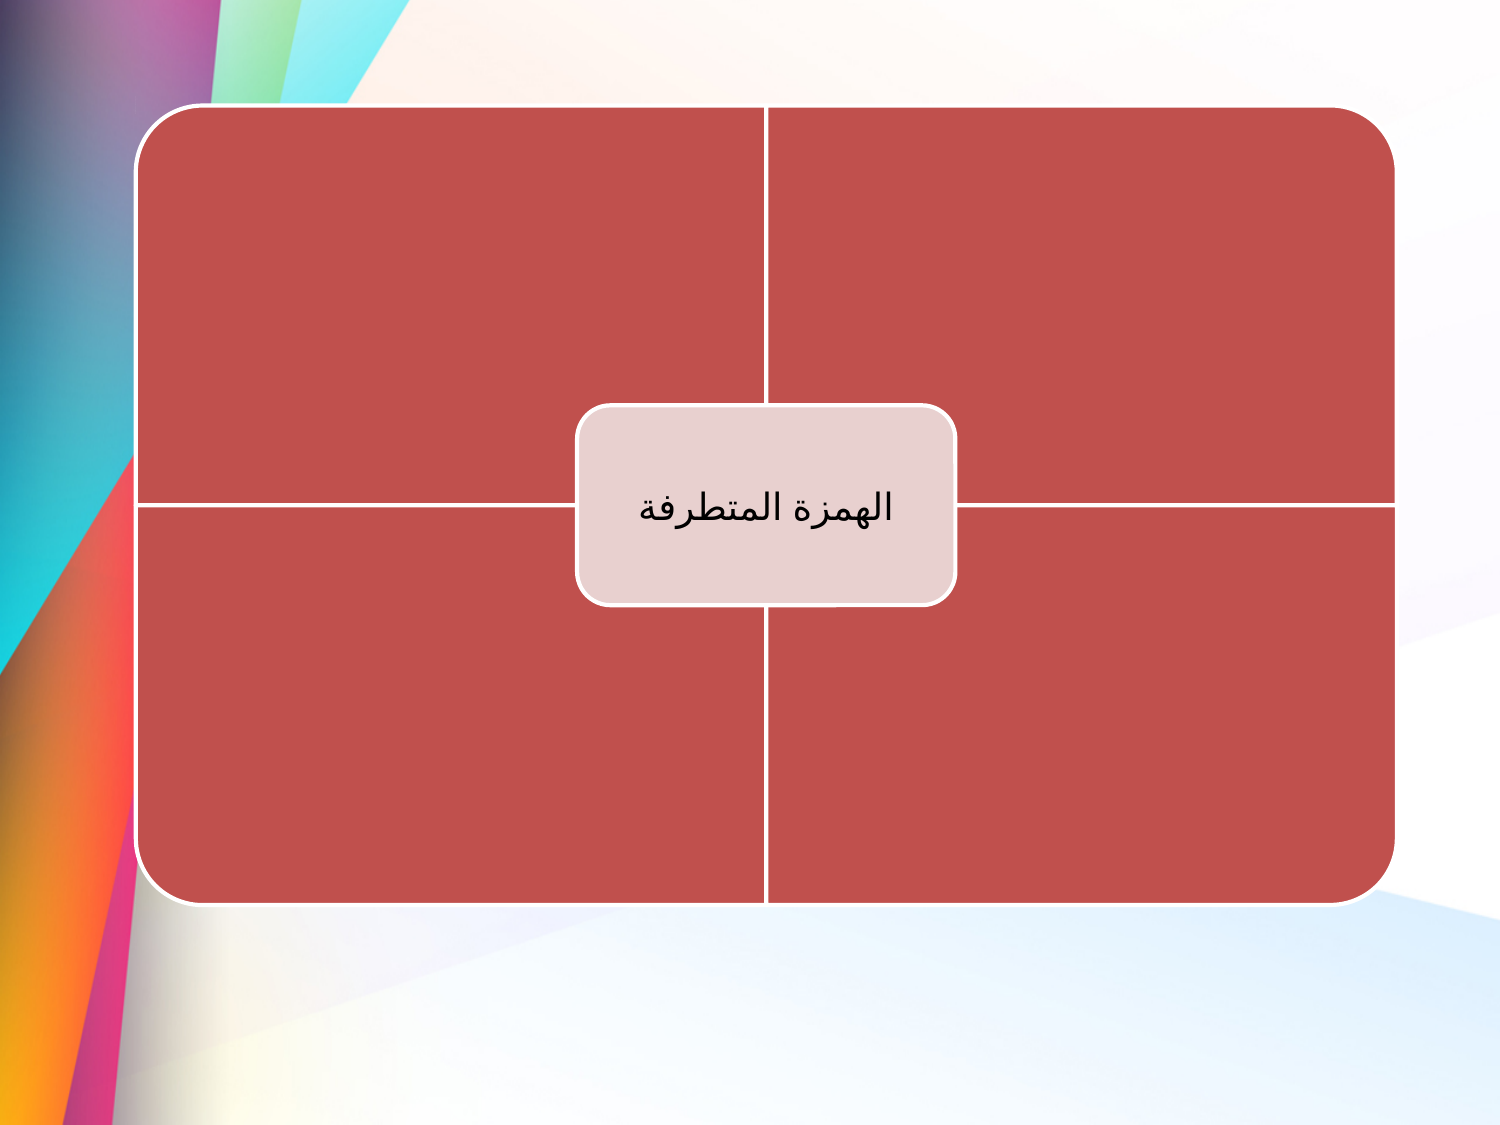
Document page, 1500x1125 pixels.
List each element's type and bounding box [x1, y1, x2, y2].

picture [0, 0, 1500, 1125]
list [135, 105, 1398, 906]
